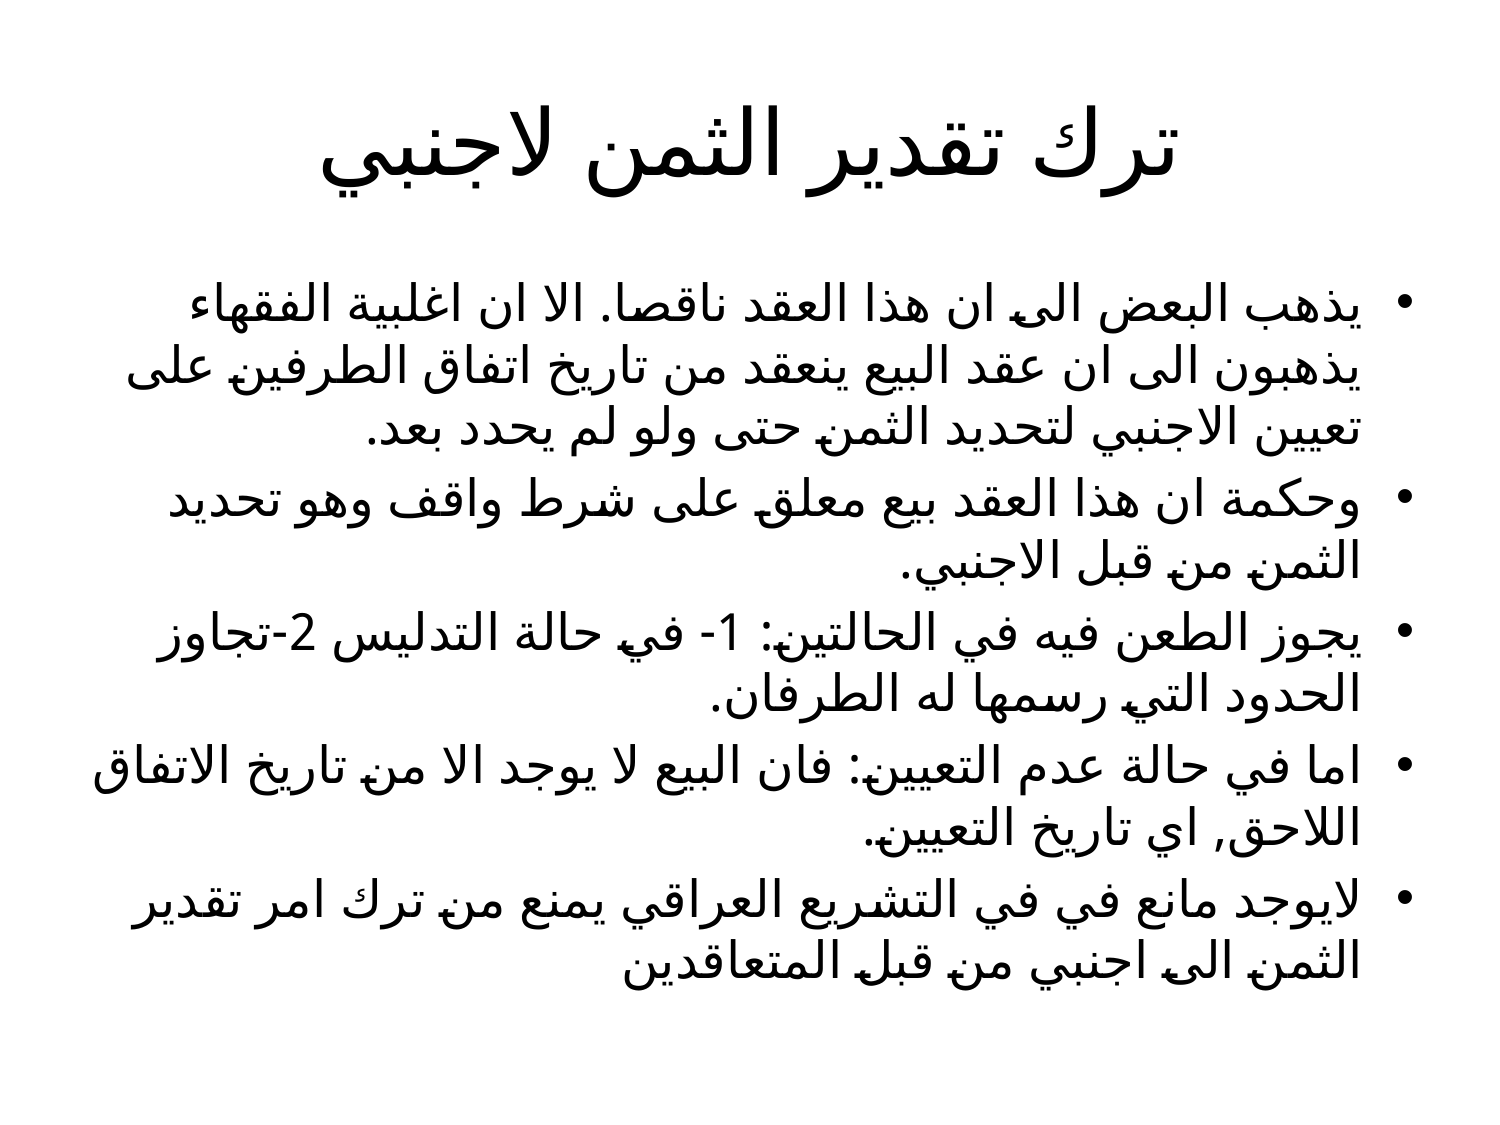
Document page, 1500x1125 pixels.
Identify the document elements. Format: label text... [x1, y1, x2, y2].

list يذهب البعض الى ان هذا العقد ناقصا. الا ان اغلبية الفقهاء يذهبون الى ان عقد البيع ينعقد من تاريخ اتفاق الطرفين على تعيين الاجنبي لتحديد الثمن حتى ولو لم يحدد بعد. وحكمة ان هذا العقد بيع معلق على شرط واقف وهو تحديد الثمن من قبل الاجنبي. يجوز الطعن فيه في الحالتين: 1- في حالة التدليس 2-تجاوز الحدود التي رسمها له الطرفان. اما في حالة عدم التعيين: فان البيع لا يوجد الا من تاريخ الاتفاق اللاحق, اي تاريخ التعيين. لايوجد مانع في في التشريع العراقي يمنع من ترك امر تقدير الثمن الى اجنبي من قبل المتعاقدين [75, 262, 1425, 1005]
title ترك تقدير الثمن لاجنبي [75, 45, 1425, 233]
